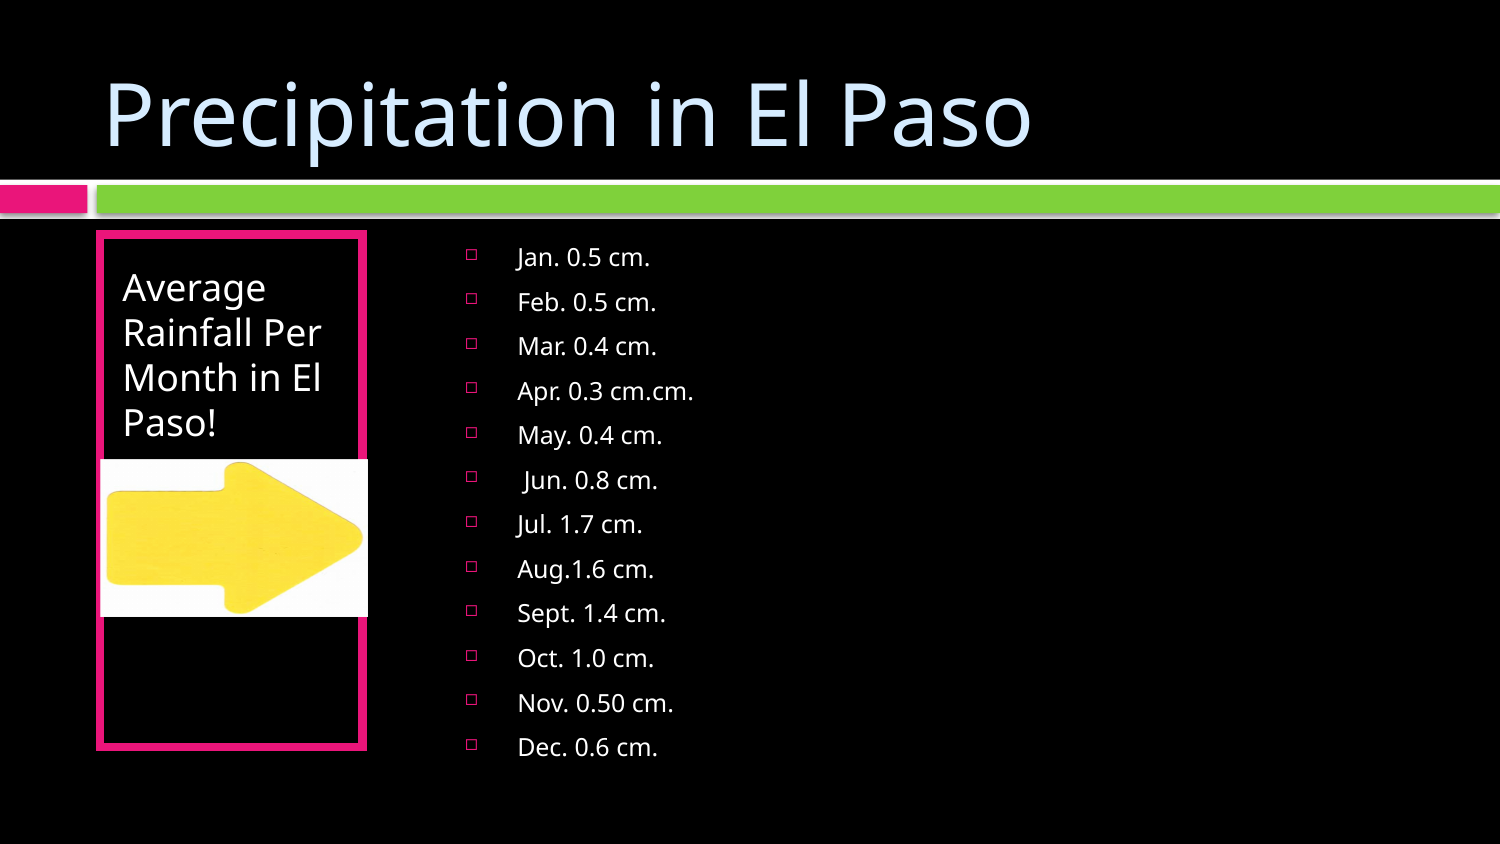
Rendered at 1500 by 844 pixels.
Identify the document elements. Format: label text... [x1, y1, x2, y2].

picture [101, 403, 368, 672]
title Precipitation in El Paso [87, 0, 1413, 172]
list Jan. 0.5 cm. Feb. 0.5 cm. Mar. 0.4 cm. Apr. 0.3 cm.cm. May. 0.4 cm. Jun. 0.8 cm. Jul. 1.7 cm. Aug.1.6 cm. Sept. 1.4 cm. Oct. 1.0 cm. Nov. 0.50 cm. Dec. 0.6 cm. [450, 234, 825, 819]
list Average Rainfall Per Month in El Paso! [96, 230, 367, 751]
